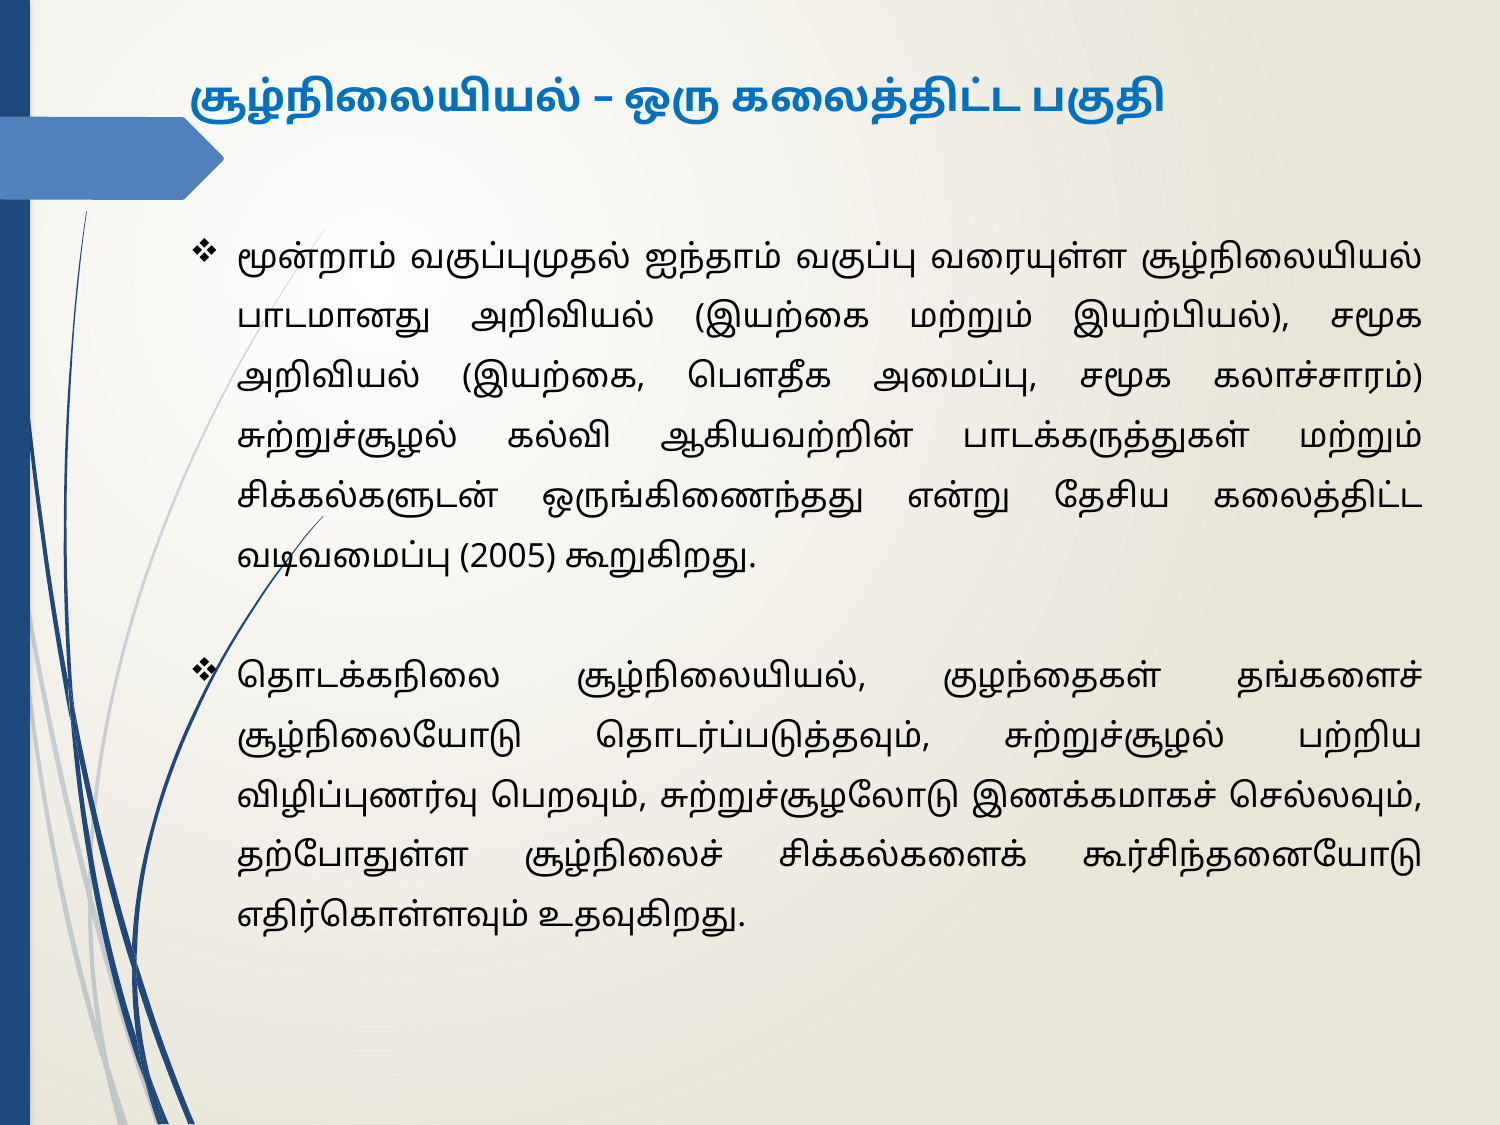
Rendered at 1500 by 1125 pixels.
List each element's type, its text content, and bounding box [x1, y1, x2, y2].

text_box சூழ்நிலையியல் – ஒரு கலைத்திட்ட பகுதி மூன்றாம் வகுப்புமுதல் ஐந்தாம் வகுப்பு வரையுள்ள சூழ்நிலையியல் பாடமானது அறிவியல் (இயற்கை மற்றும் இயற்பியல்), சமூக அறிவியல் (இயற்கை, பௌதீக அமைப்பு, சமூக கலாச்சாரம்) சுற்றுச்சூழல் கல்வி ஆகியவற்றின் பாடக்கருத்துகள் மற்றும் சிக்கல்களுடன் ஒருங்கிணைந்தது என்று தேசிய கலைத்திட்ட வடிவமைப்பு (2005) கூறுகிறது. தொடக்கநிலை சூழ்நிலையியல், குழந்தைகள் தங்களைச் சூழ்நிலையோடு தொடர்ப்படுத்தவும், சுற்றுச்சூழல் பற்றிய விழிப்புணர்வு பெறவும், சுற்றுச்சூழலோடு இணக்கமாகச் செல்லவும், தற்போதுள்ள சூழ்நிலைச் சிக்கல்களைக் கூர்சிந்தனையோடு எதிர்கொள்ளவும் உதவுகிறது. [174, 62, 1438, 1001]
